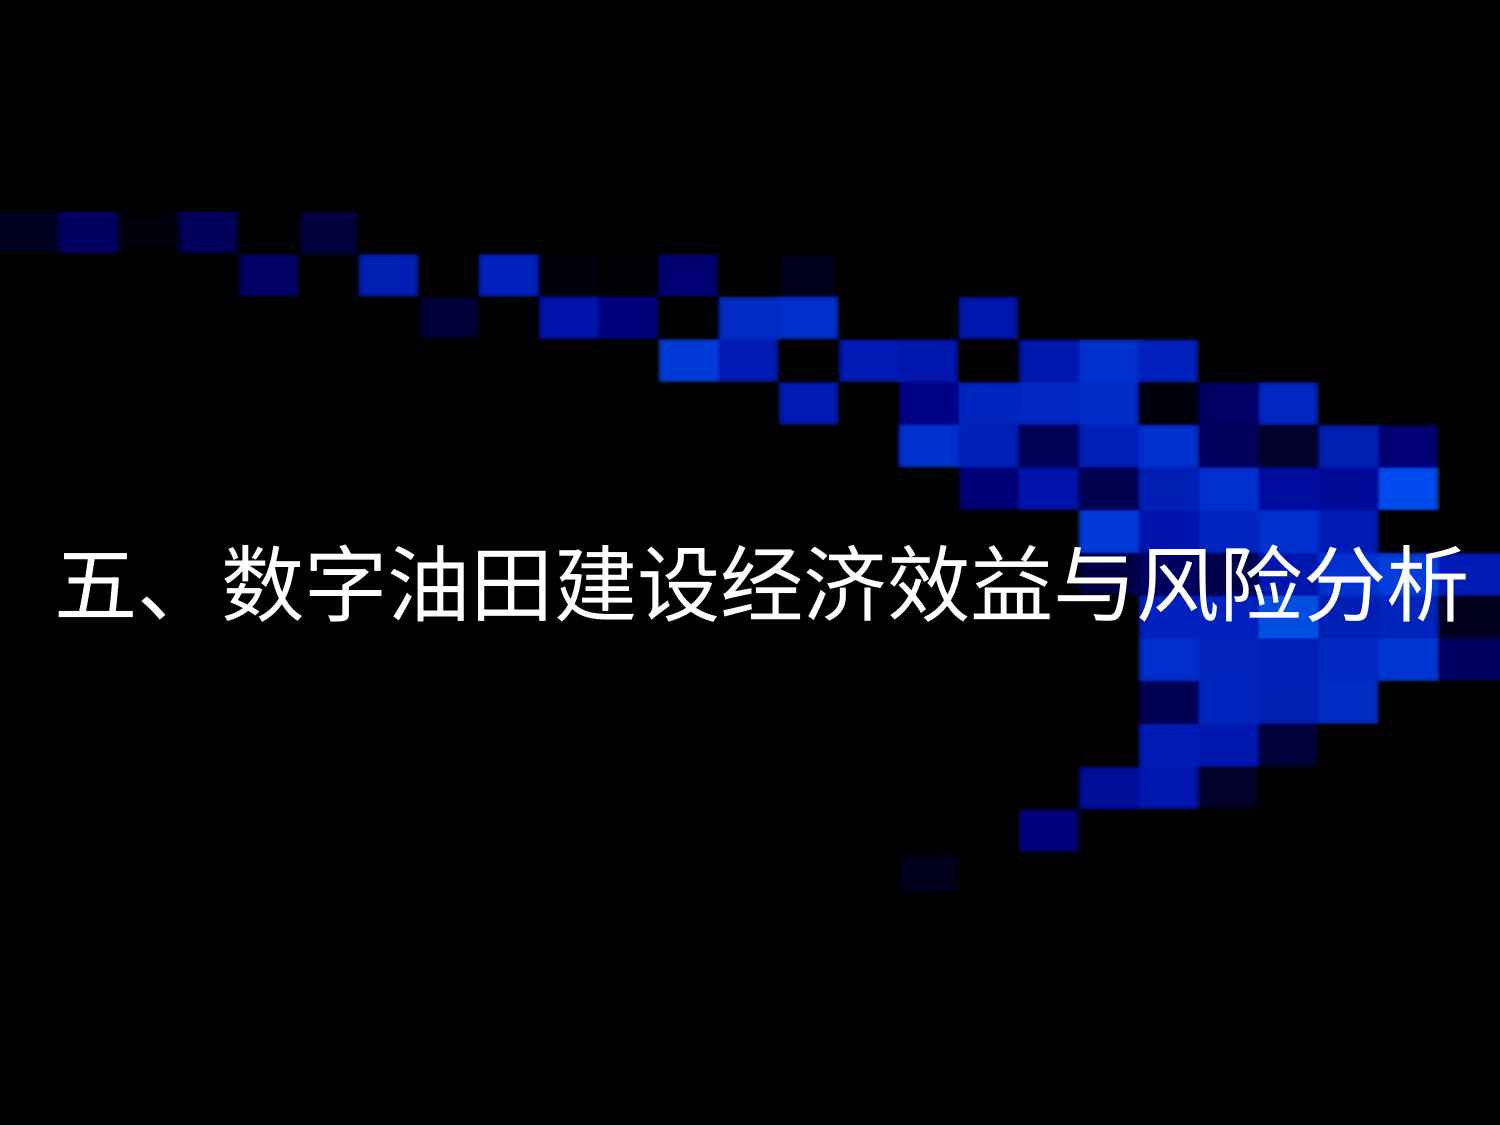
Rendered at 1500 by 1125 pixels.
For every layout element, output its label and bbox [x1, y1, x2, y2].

text_box [0, 0, 1500, 1125]
